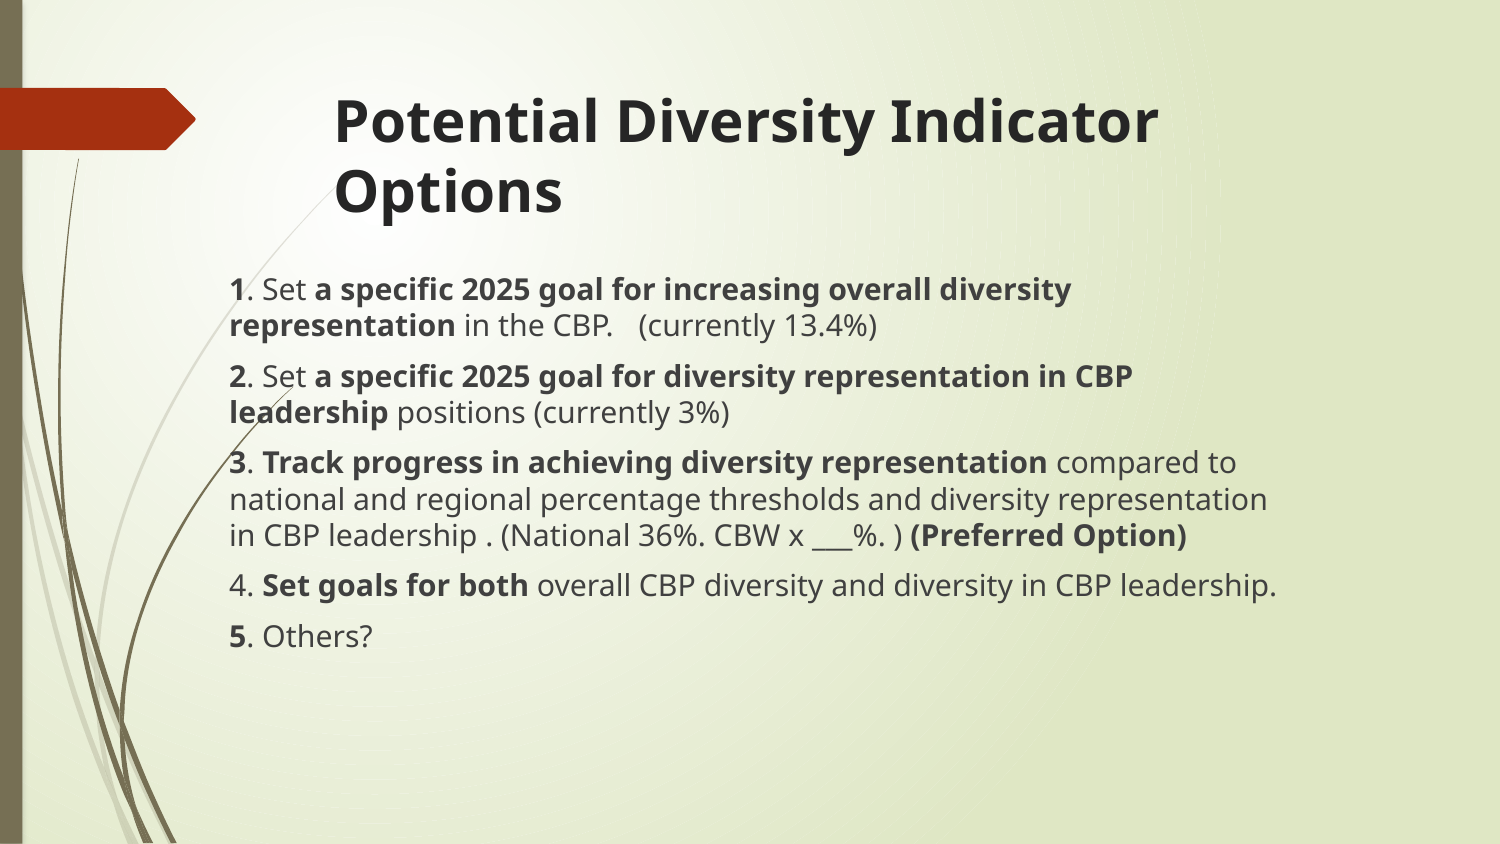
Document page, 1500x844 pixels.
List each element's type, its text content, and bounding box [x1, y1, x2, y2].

title Potential Diversity Indicator Options [319, 76, 1416, 235]
list 1. Set a specific 2025 goal for increasing overall diversity representation in the CBP. (currently 13.4%) 2. Set a specific 2025 goal for diversity representation in CBP leadership positions (currently 3%) 3. Track progress in achieving diversity representation compared to national and regional percentage thresholds and diversity representation in CBP leadership . (National 36%. CBW x ___%. ) (Preferred Option) 4. Set goals for both overall CBP diversity and diversity in CBP leadership. 5. Others? [214, 262, 1294, 712]
